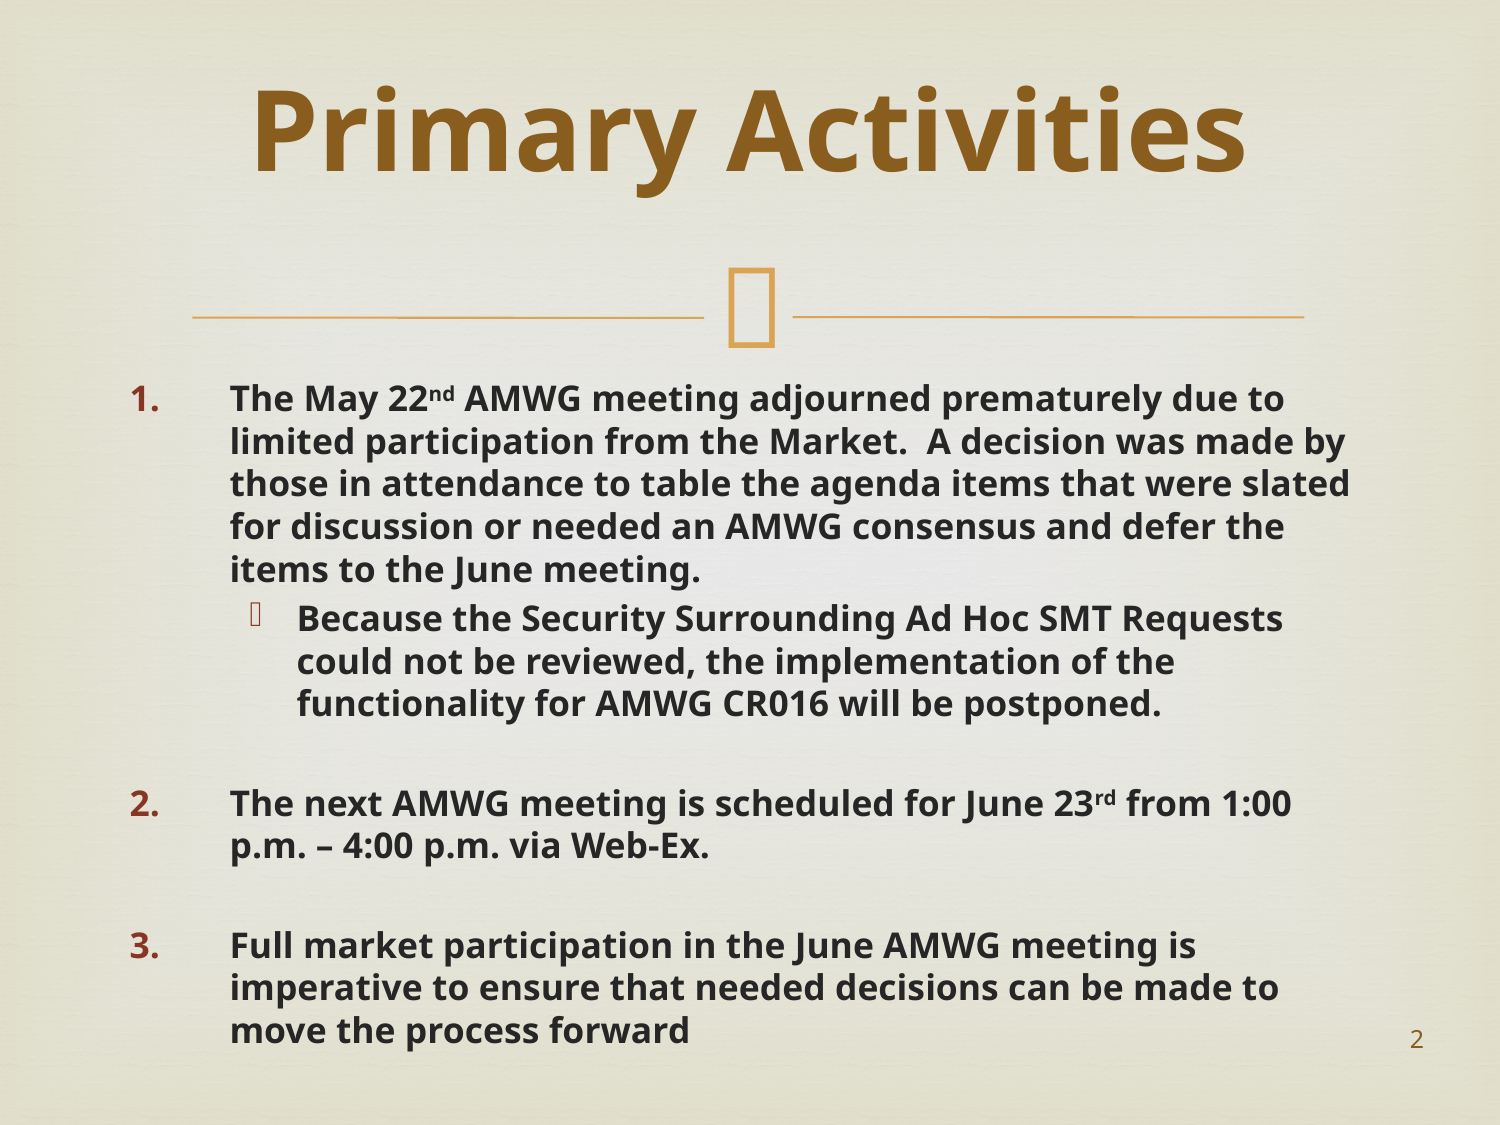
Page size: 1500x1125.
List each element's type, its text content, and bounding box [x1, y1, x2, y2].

title Primary Activities [112, 37, 1385, 217]
list The May 22nd AMWG meeting adjourned prematurely due to limited participation from the Market. A decision was made by those in attendance to table the agenda items that were slated for discussion or needed an AMWG consensus and defer the items to the June meeting. Because the Security Surrounding Ad Hoc SMT Requests could not be reviewed, the implementation of the functionality for AMWG CR016 will be postponed. The next AMWG meeting is scheduled for June 23rd from 1:00 p.m. – 4:00 p.m. via Web-Ex. Full market participation in the June AMWG meeting is imperative to ensure that needed decisions can be made to move the process forward [114, 368, 1386, 1063]
slide_number 2 [1089, 1010, 1440, 1071]
